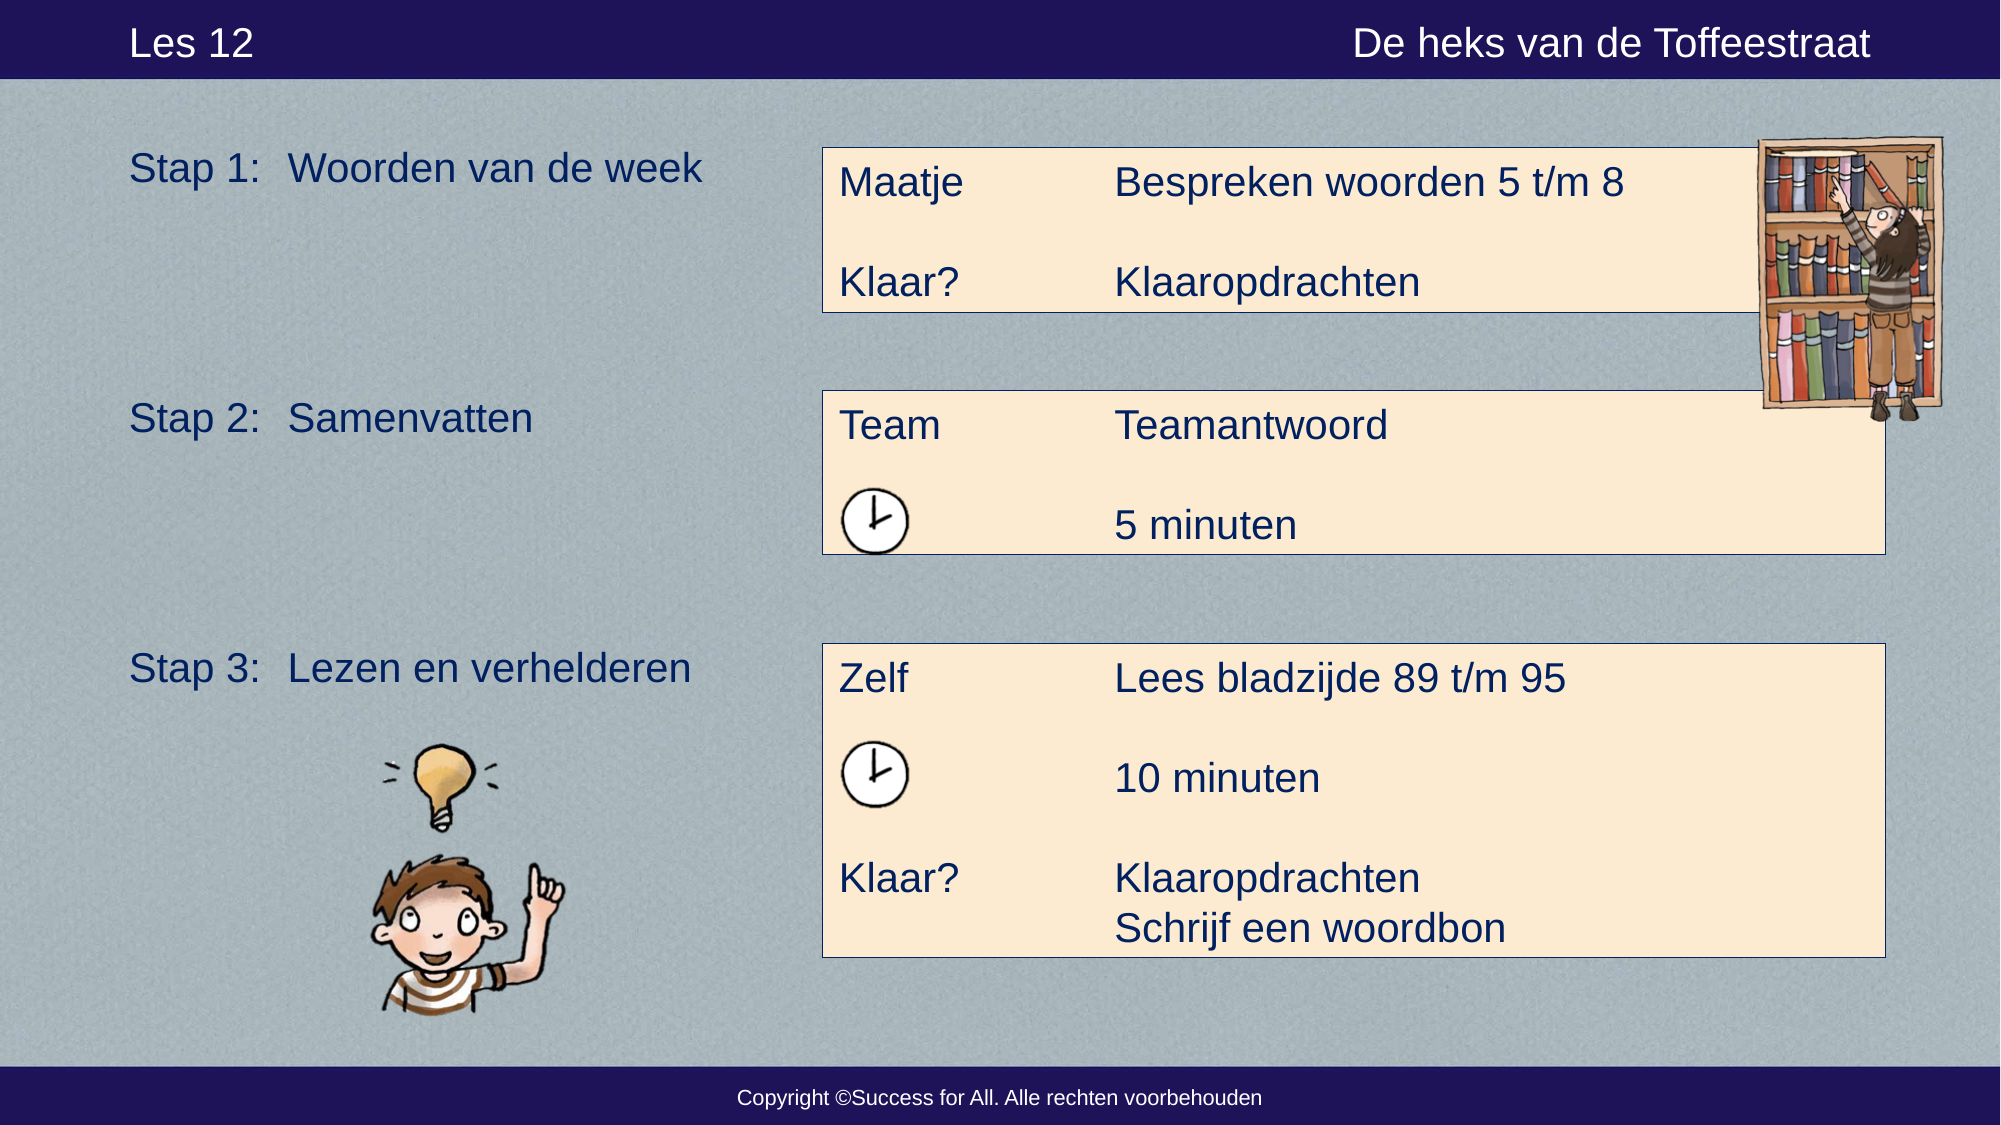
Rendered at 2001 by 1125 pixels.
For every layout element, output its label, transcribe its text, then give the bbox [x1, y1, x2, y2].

text_box Les 12 [114, 8, 354, 73]
text_box Team Teamantwoord 5 minuten [822, 390, 1886, 555]
text_box Maatje Bespreken woorden 5 t/m 8 Klaar? Klaaropdrachten [822, 147, 1738, 313]
text_box Zelf Lees bladzijde 89 t/m 95 10 minuten Klaar? Klaaropdrachten Schrijf een woordbon [822, 643, 1886, 958]
text_box De heks van de Toffeestraat [999, 8, 1886, 73]
text_box Copyright ©Success for All. Alle rechten voorbehouden [0, 1076, 2000, 1125]
picture [0, 0, 2001, 1125]
text_box Stap 1: Woorden van de week Stap 2: Samenvatten Stap 3: Lezen en verhelderen [114, 132, 907, 748]
